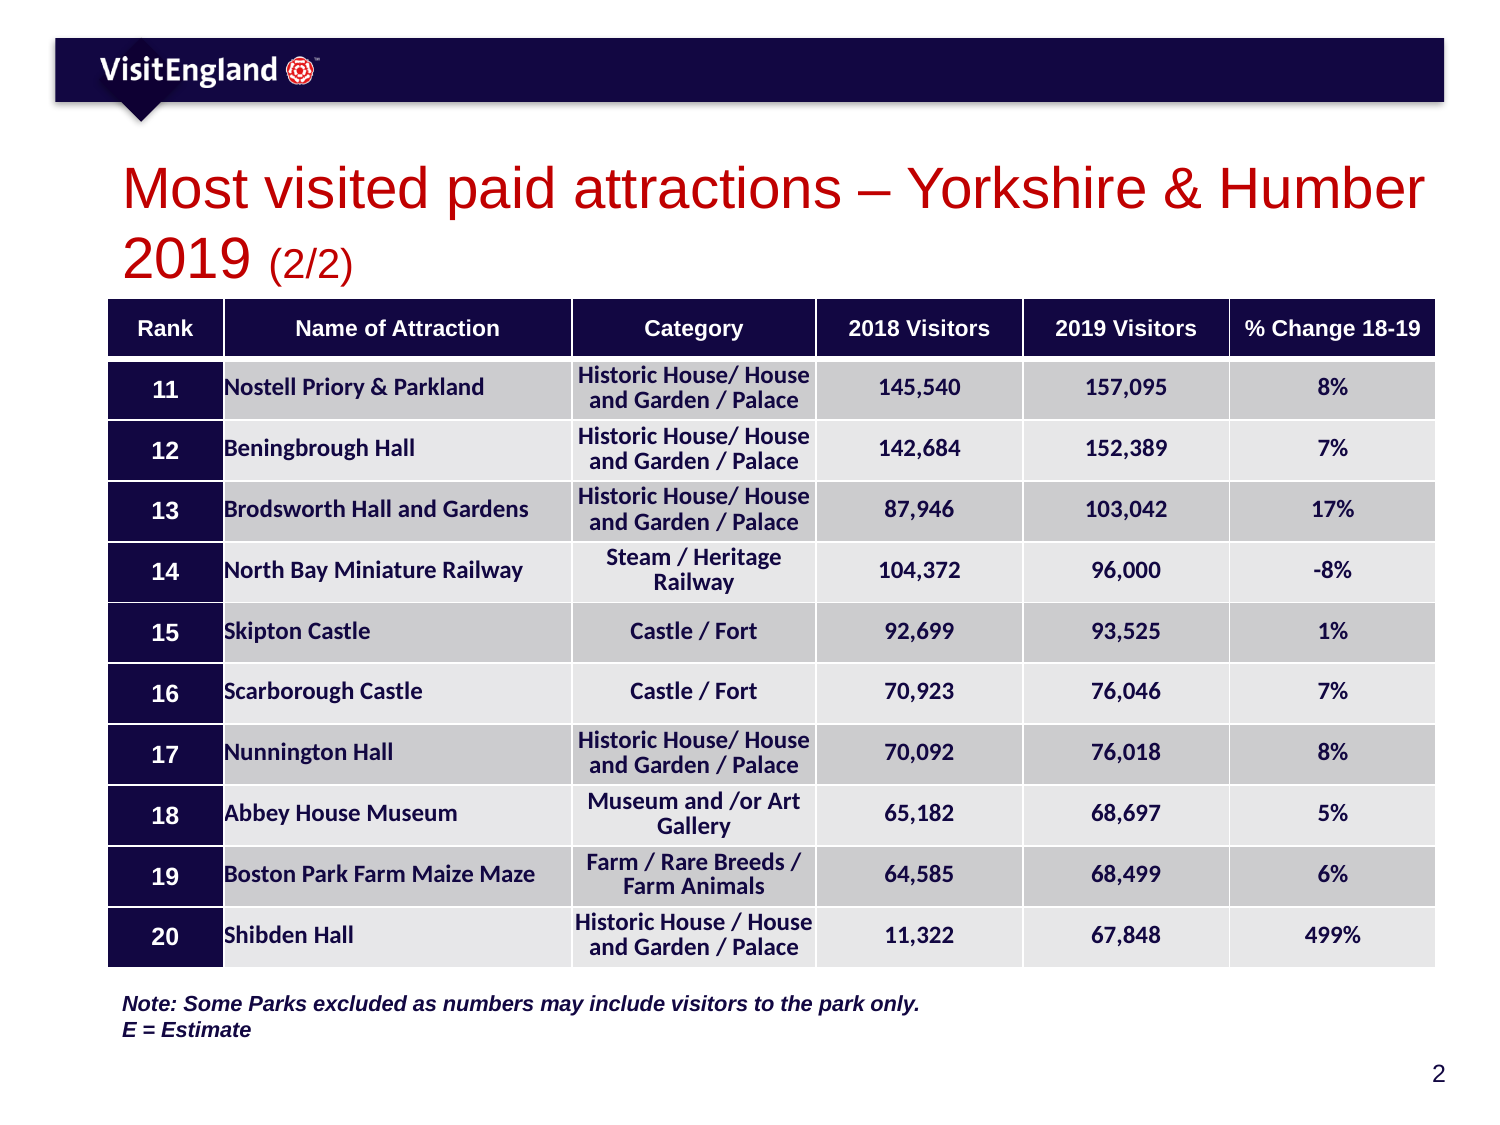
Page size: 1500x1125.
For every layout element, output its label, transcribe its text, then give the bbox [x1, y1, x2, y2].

table_cell 17 [108, 725, 223, 784]
table_cell -8% [1230, 543, 1435, 602]
table_cell 13 [108, 482, 223, 541]
table_cell 76,046 [1024, 664, 1229, 723]
table_cell 5% [1230, 786, 1435, 845]
table_cell 11,322 [817, 908, 1022, 967]
table_cell 96,000 [1024, 543, 1229, 602]
table_cell 18 [108, 786, 223, 845]
table_cell Beningbrough Hall [225, 421, 571, 480]
table_cell Historic House/ House and Garden / Palace [573, 421, 815, 480]
table_cell Historic House / House and Garden / Palace [573, 908, 815, 967]
table_cell Abbey House Museum [225, 786, 571, 845]
table_cell 17% [1230, 482, 1435, 541]
table_header % Change 18-19 [1230, 299, 1435, 356]
title Most visited paid attractions – Yorkshire & Humber 2019 (2/2) [107, 143, 1445, 276]
table_cell North Bay Miniature Railway [225, 543, 571, 602]
table_cell Castle / Fort [573, 603, 815, 662]
table_cell Brodsworth Hall and Gardens [225, 482, 571, 541]
table_cell 67,848 [1024, 908, 1229, 967]
table_header Rank [108, 299, 223, 356]
table_cell Castle / Fort [573, 664, 815, 723]
table_cell 11 [108, 362, 223, 419]
table_cell 14 [108, 543, 223, 602]
table_cell 103,042 [1024, 482, 1229, 541]
table_cell 20 [108, 908, 223, 967]
table_cell Scarborough Castle [225, 664, 571, 723]
table_cell 68,499 [1024, 847, 1229, 906]
table_cell 104,372 [817, 543, 1022, 602]
table_cell 6% [1230, 847, 1435, 906]
table_cell 142,684 [817, 421, 1022, 480]
table_header 2019 Visitors [1024, 299, 1229, 356]
table_cell 499% [1230, 908, 1435, 967]
table_cell 7% [1230, 664, 1435, 723]
table_cell 157,095 [1024, 362, 1229, 419]
table_header Name of Attraction [225, 299, 571, 356]
text_box Note: Some Parks excluded as numbers may include visitors to the park only. E = Estimate [107, 982, 1405, 1050]
table_cell Steam / Heritage Railway [573, 543, 815, 602]
picture [95, 56, 322, 88]
table_cell Historic House/ House and Garden / Palace [573, 362, 815, 419]
table_cell 70,092 [817, 725, 1022, 784]
table_cell 1% [1230, 603, 1435, 662]
table_cell 152,389 [1024, 421, 1229, 480]
table_cell 15 [108, 603, 223, 662]
table_cell 12 [108, 421, 223, 480]
table_cell 92,699 [817, 603, 1022, 662]
table_cell 76,018 [1024, 725, 1229, 784]
table_cell Nostell Priory & Parkland [225, 362, 571, 419]
table_cell 8% [1230, 725, 1435, 784]
table_header 2018 Visitors [817, 299, 1022, 356]
table_header Category [573, 299, 815, 356]
table_cell 19 [108, 847, 223, 906]
table_cell 70,923 [817, 664, 1022, 723]
table_cell Historic House/ House and Garden / Palace [573, 482, 815, 541]
table_cell 87,946 [817, 482, 1022, 541]
table_cell Farm / Rare Breeds / Farm Animals [573, 847, 815, 906]
table_cell Skipton Castle [225, 603, 571, 662]
table_cell 8% [1230, 362, 1435, 419]
table_cell Historic House/ House and Garden / Palace [573, 725, 815, 784]
table_cell Nunnington Hall [225, 725, 571, 784]
table_cell Boston Park Farm Maize Maze [225, 847, 571, 906]
table_cell 16 [108, 664, 223, 723]
table_cell 65,182 [817, 786, 1022, 845]
table_cell Shibden Hall [225, 908, 571, 967]
table_cell 145,540 [817, 362, 1022, 419]
table_cell 7% [1230, 421, 1435, 480]
table_cell 68,697 [1024, 786, 1229, 845]
table_cell 93,525 [1024, 603, 1229, 662]
table_cell Museum and /or Art Gallery [573, 786, 815, 845]
table_cell 64,585 [817, 847, 1022, 906]
